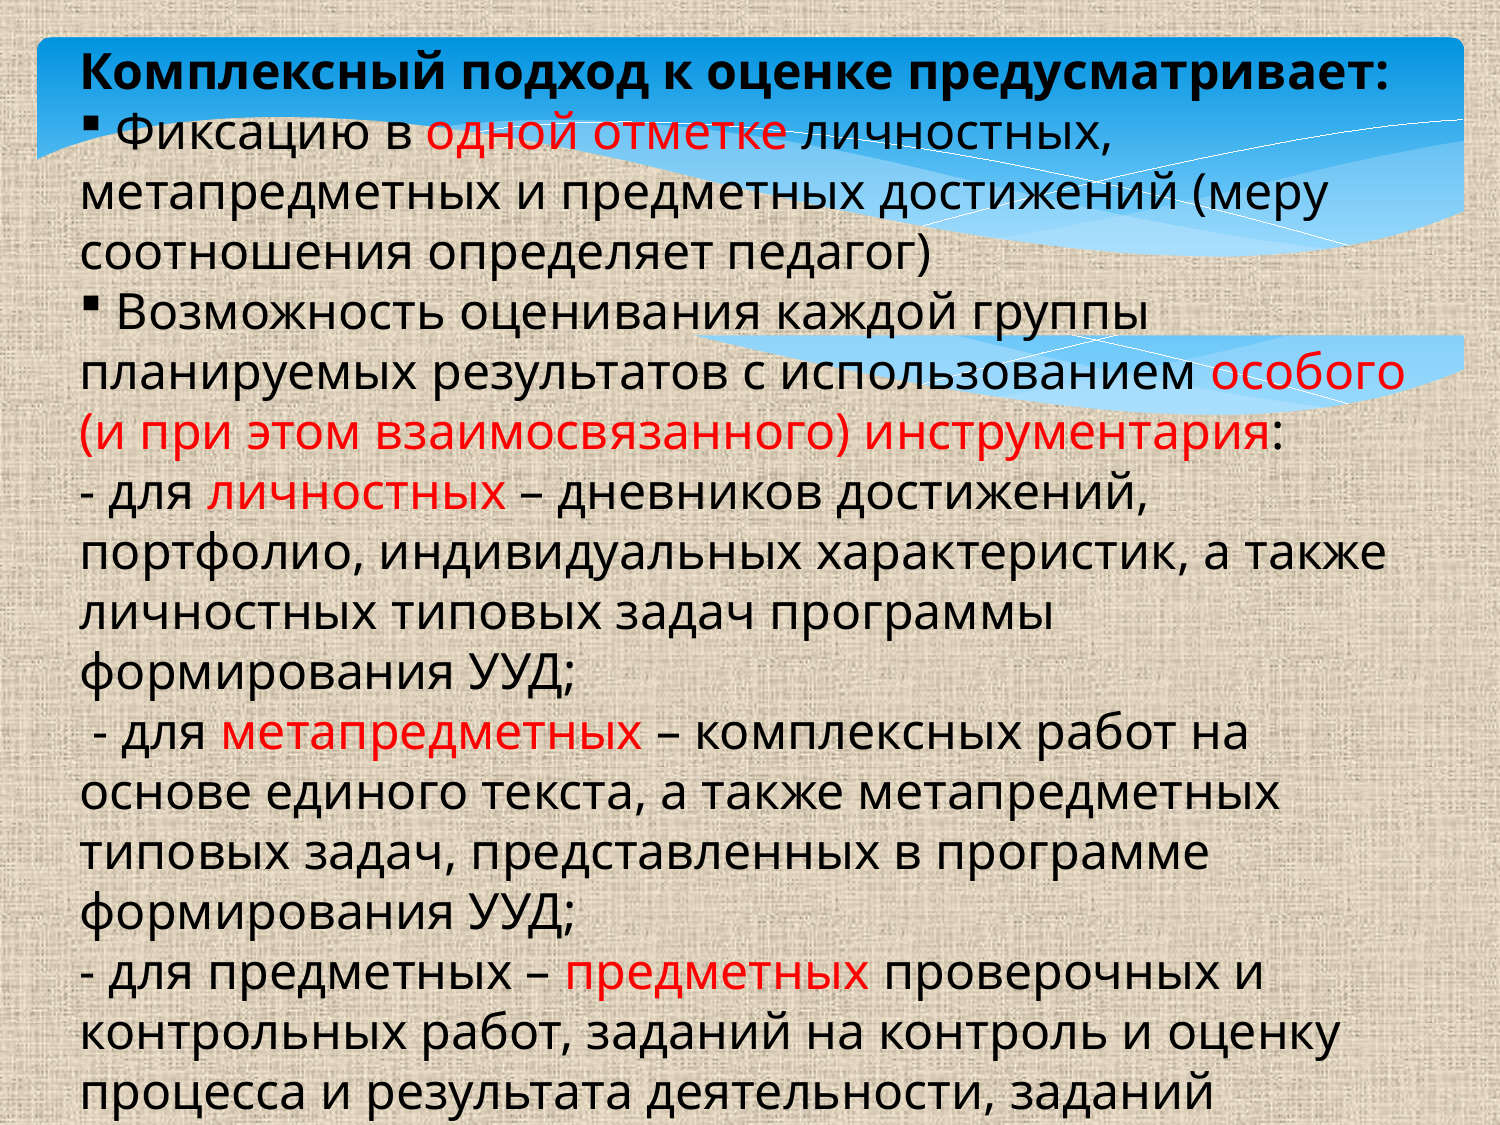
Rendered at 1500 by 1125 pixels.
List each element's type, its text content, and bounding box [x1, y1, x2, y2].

picture [0, 0, 1500, 1125]
text_box Комплексный подход к оценке предусматривает: Фиксацию в одной отметке личностных, метапредметных и предметных достижений (меру соотношения определяет педагог) Возможность оценивания каждой группы планируемых результатов с использованием особого (и при этом взаимосвязанного) инструментария: - для личностных – дневников достижений, портфолио, индивидуальных характеристик, а также личностных типовых задач программы формирования УУД; - для метапредметных – комплексных работ на основе единого текста, а также метапредметных типовых задач, представленных в программе формирования УУД; - для предметных – предметных проверочных и контрольных работ, заданий на контроль и оценку процесса и результата деятельности, заданий повышенной сложности, выборочных диктантов... [64, 32, 1436, 1125]
